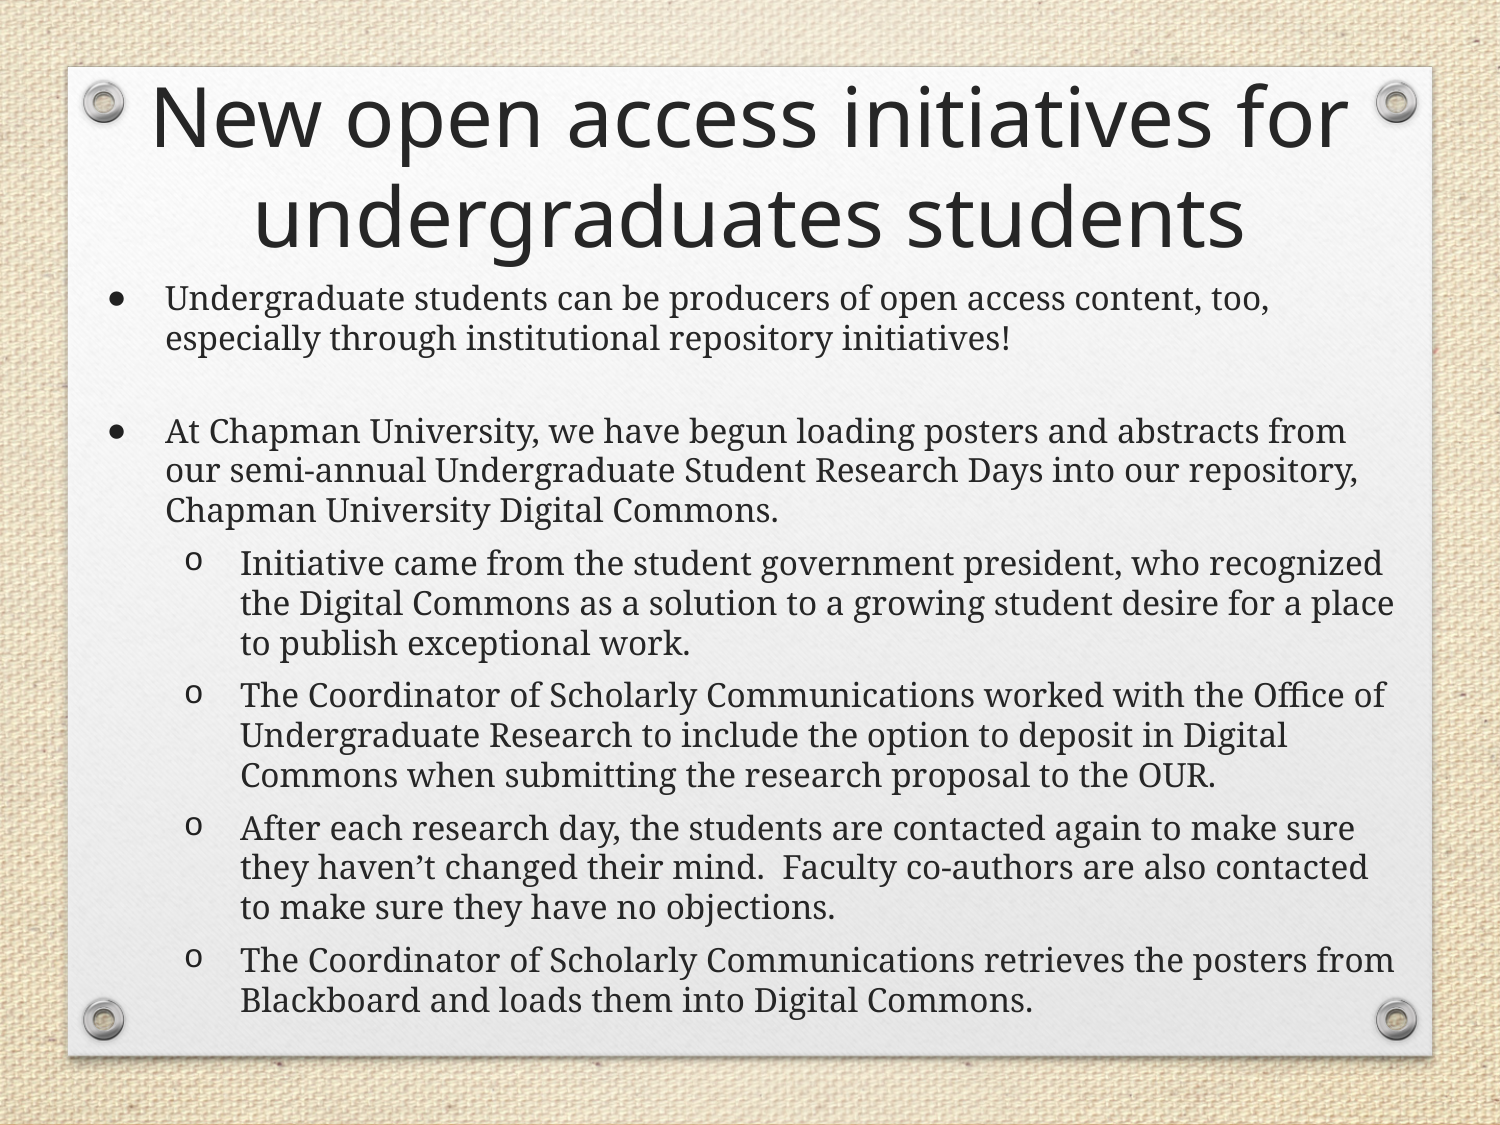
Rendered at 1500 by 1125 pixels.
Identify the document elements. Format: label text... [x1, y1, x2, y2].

list Undergraduate students can be producers of open access content, too, especially through institutional repository initiatives! At Chapman University, we have begun loading posters and abstracts from our semi-annual Undergraduate Student Research Days into our repository, Chapman University Digital Commons. Initiative came from the student government president, who recognized the Digital Commons as a solution to a growing student desire for a place to publish exceptional work. The Coordinator of Scholarly Communications worked with the Office of Undergraduate Research to include the option to deposit in Digital Commons when submitting the research proposal to the OUR. After each research day, the students are contacted again to make sure they haven’t changed their mind. Faculty co-authors are also contacted to make sure they have no objections. The Coordinator of Scholarly Communications retrieves the posters from Blackboard and loads them into Digital Commons. [75, 262, 1425, 1078]
title New open access initiatives for undergraduates students [75, 92, 1425, 262]
picture [0, 0, 1500, 1125]
